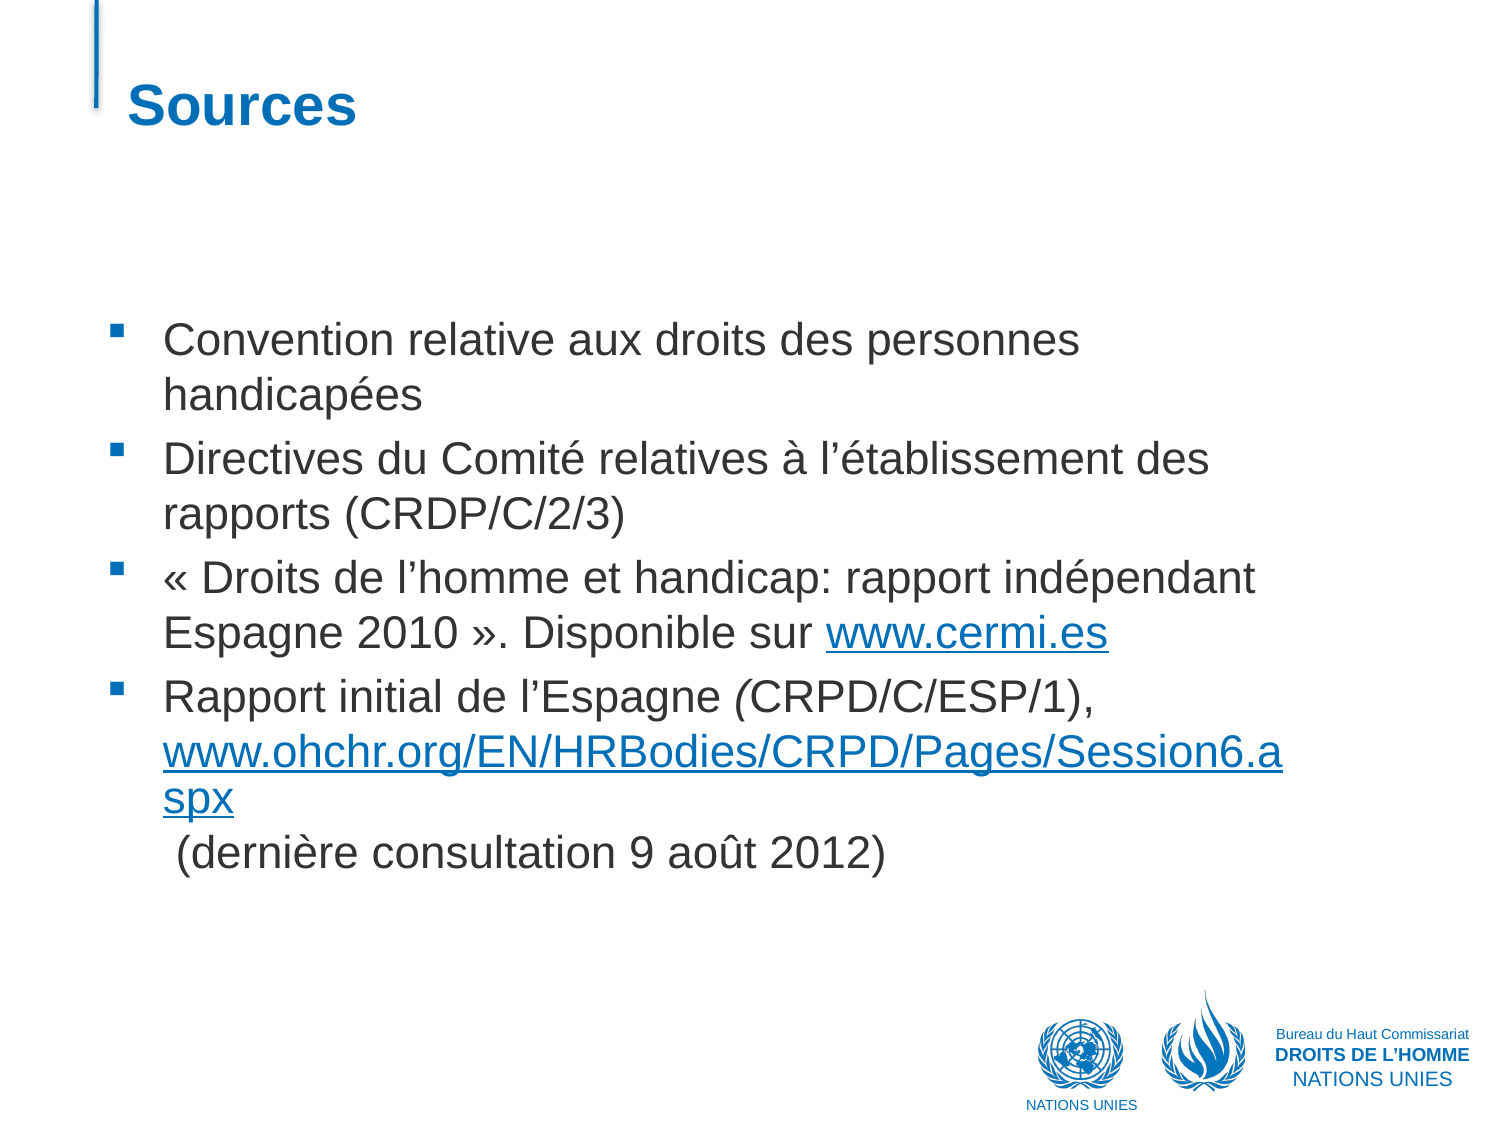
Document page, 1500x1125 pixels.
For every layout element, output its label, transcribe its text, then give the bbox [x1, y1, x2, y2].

text_box Bureau du Haut Commissariat DROITS DE L’HOMME NATIONS UNIES [1245, 1017, 1500, 1098]
title Sources [112, 59, 1463, 248]
text_box NATIONS UNIES [980, 1088, 1184, 1121]
list Convention relative aux droits des personnes handicapées Directives du Comité relatives à l’établissement des rapports (CRDP/C/2/3) « Droits de l’homme et handicap: rapport indépendant Espagne 2010 ». Disponible sur www.cermi.es Rapport initial de l’Espagne (CRPD/C/ESP/1), www.ohchr.org/EN/HRBodies/CRPD/Pages/Session6.aspx (dernière consultation 9 août 2012) [91, 301, 1319, 813]
picture [1037, 990, 1457, 1107]
